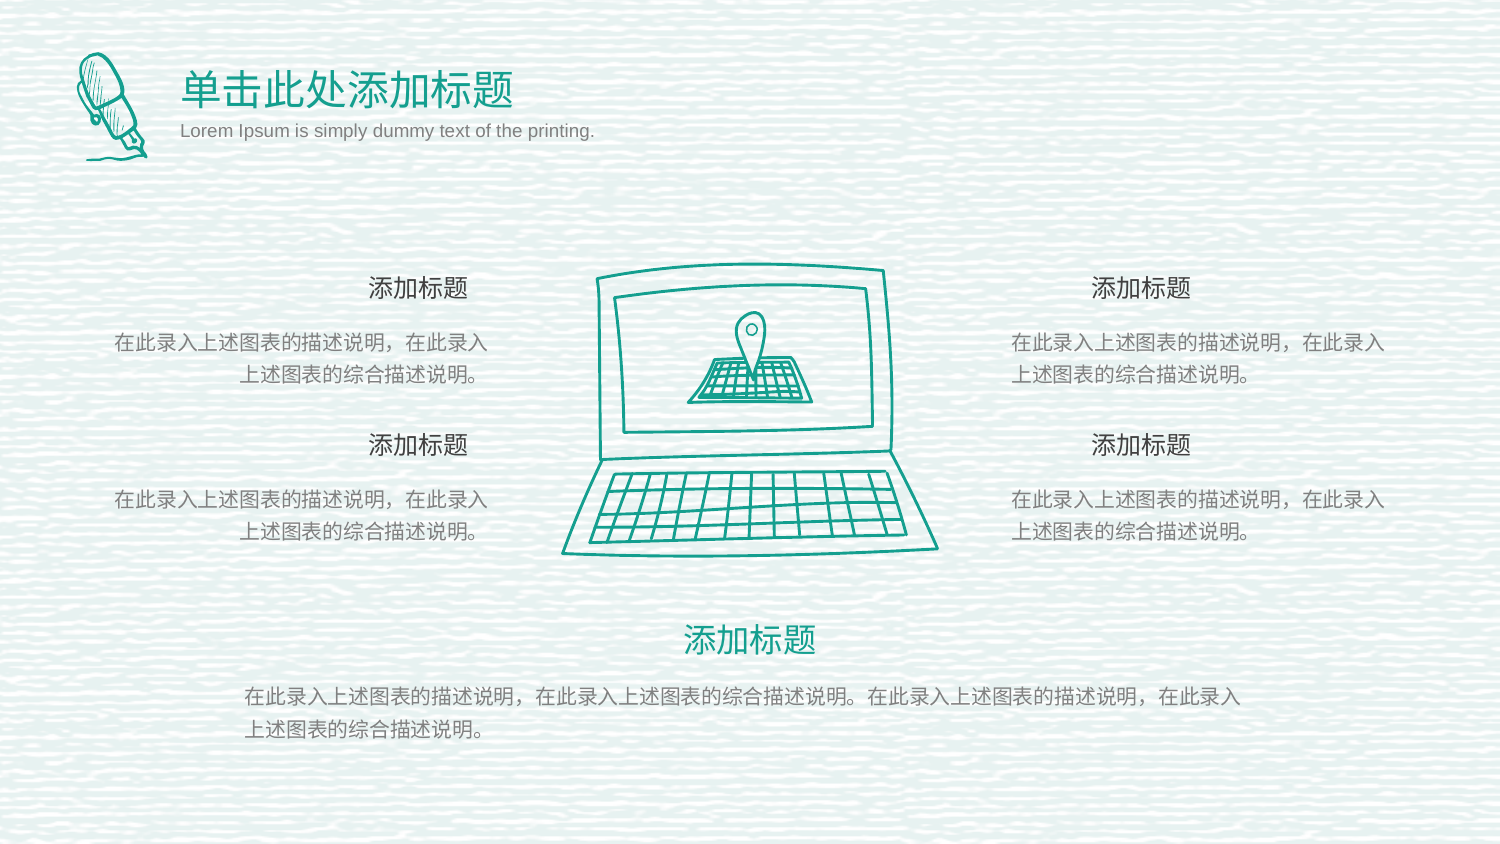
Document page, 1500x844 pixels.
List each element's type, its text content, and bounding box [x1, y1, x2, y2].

text_box 在此录入上述图表的描述说明，在此录入上述图表的综合描述说明。在此录入上述图表的描述说明，在此录入上述图表的综合描述说明。 [233, 670, 1267, 780]
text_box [94, 265, 1406, 550]
text_box 添加标题 [565, 614, 935, 666]
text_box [562, 259, 938, 263]
